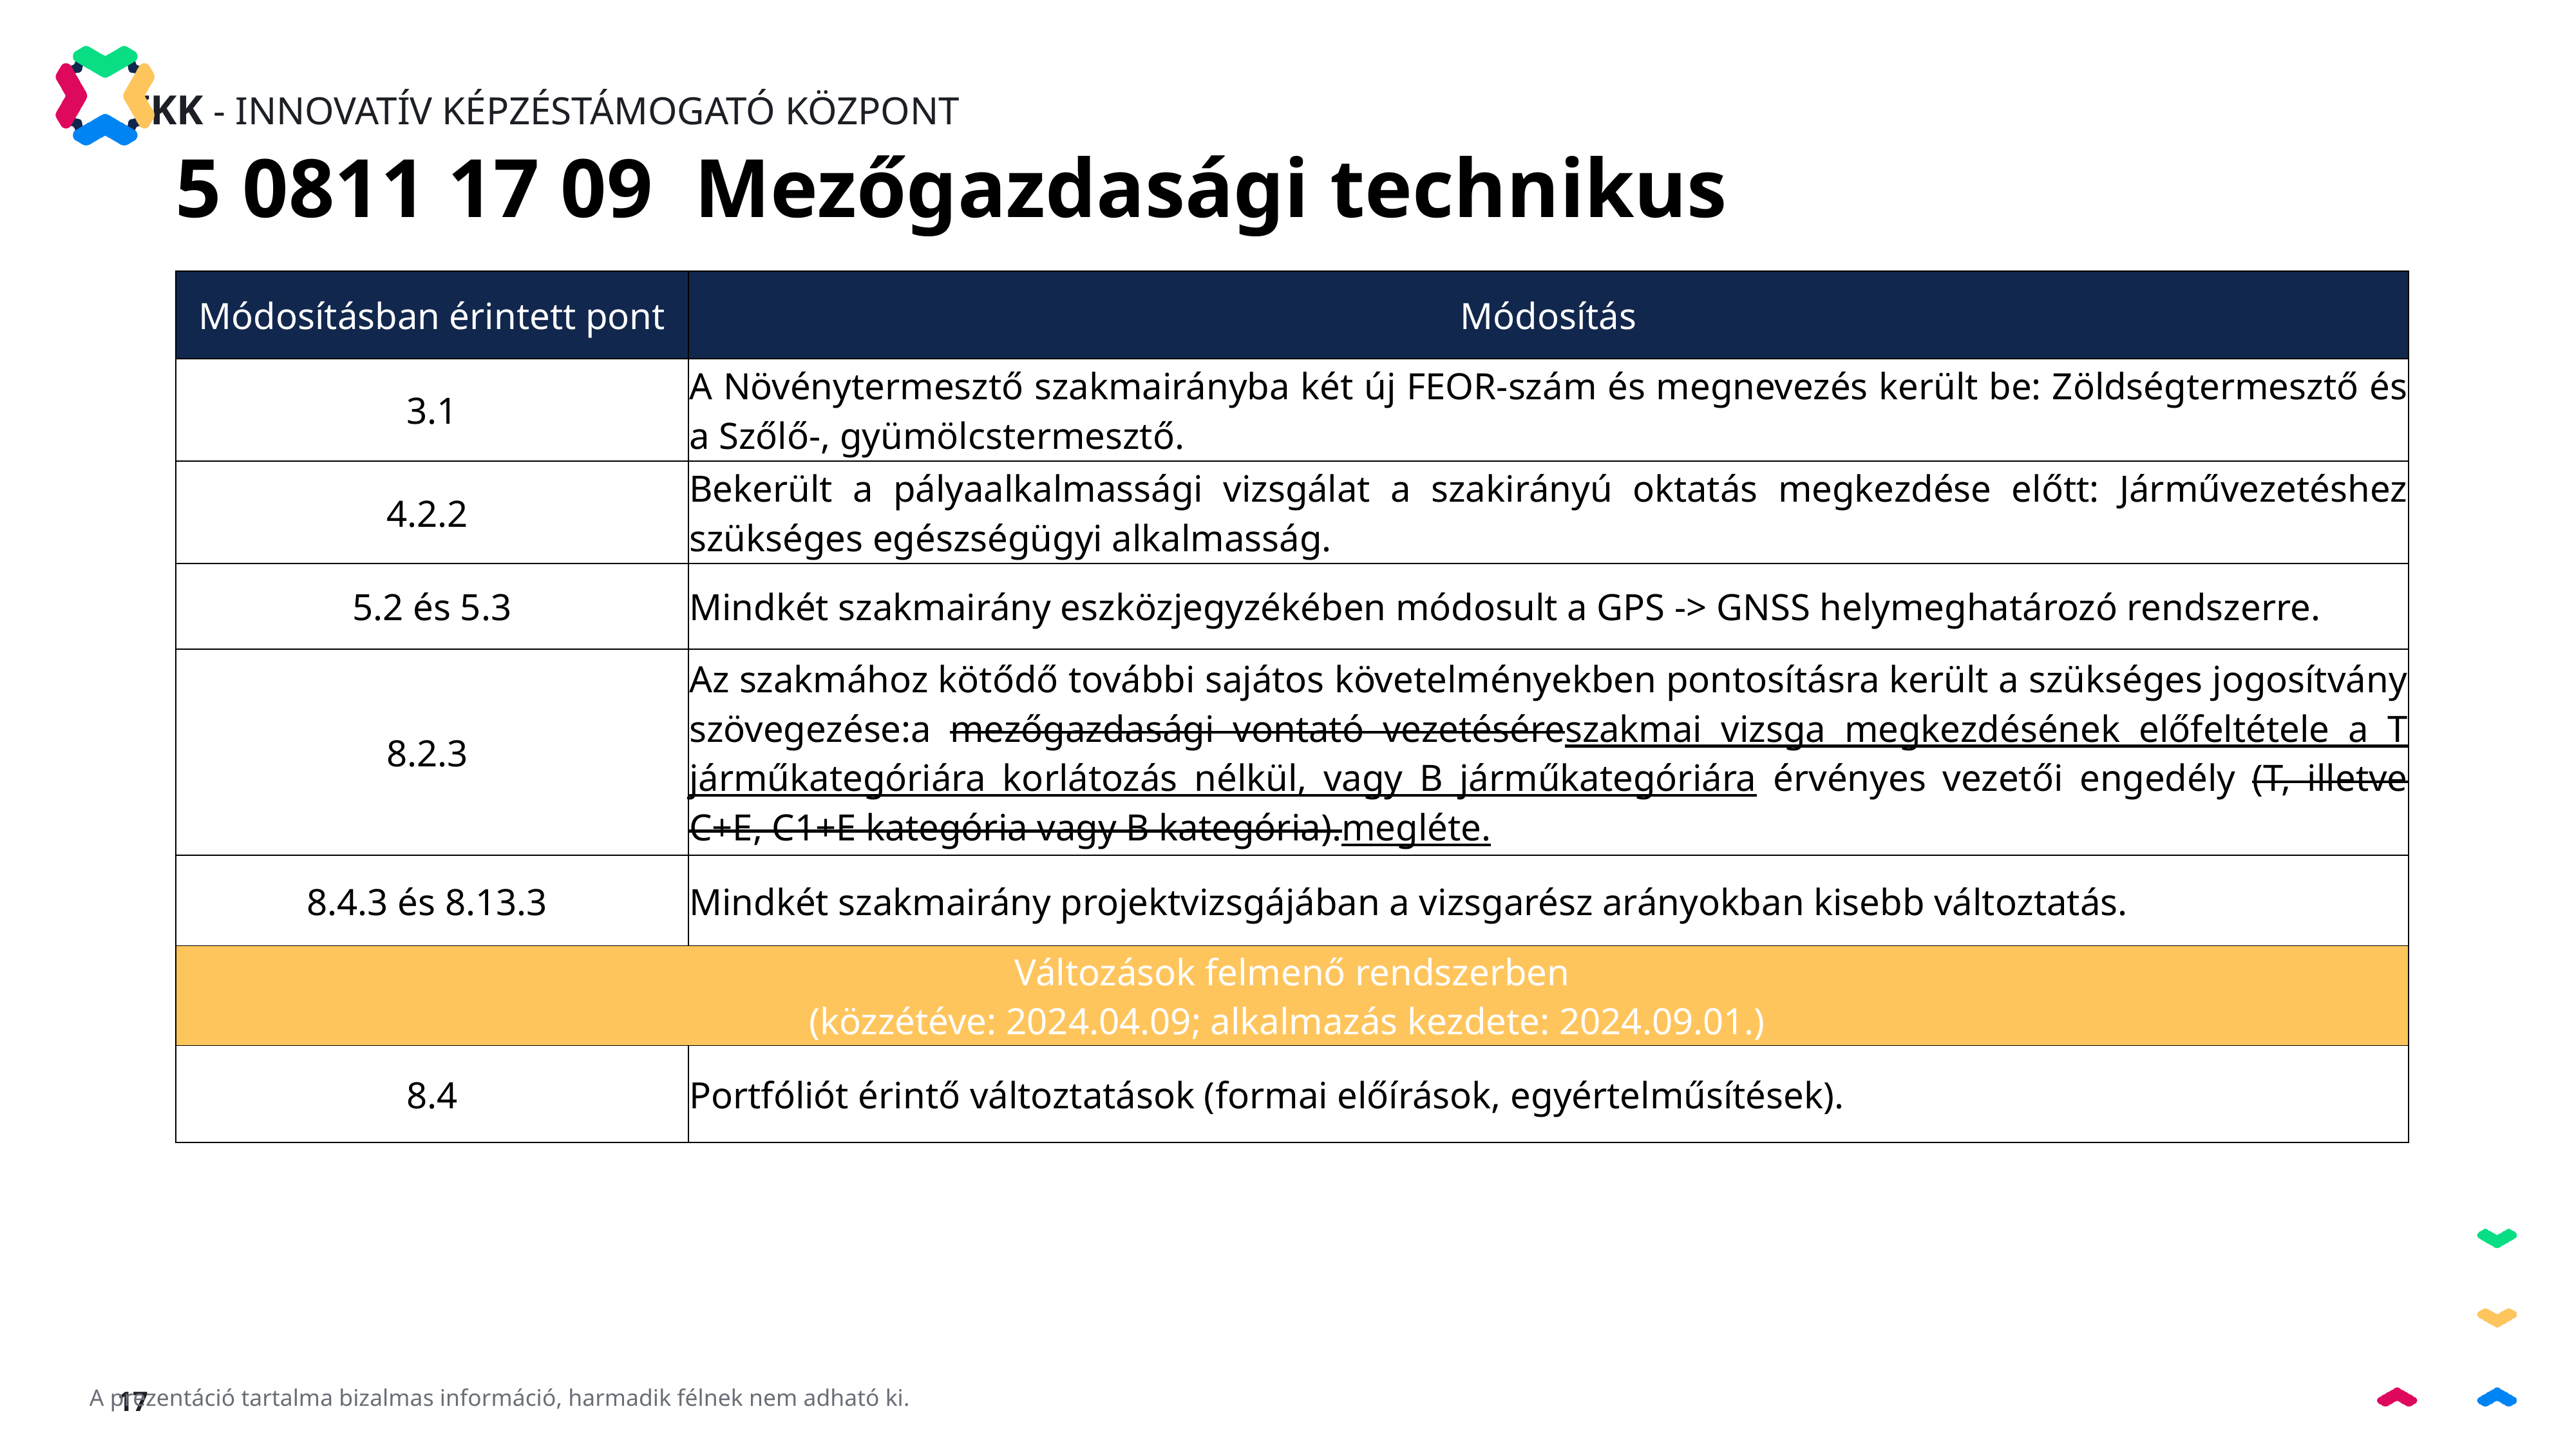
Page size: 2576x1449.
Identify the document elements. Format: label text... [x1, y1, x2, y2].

table_cell 8.2.3 [176, 650, 688, 855]
table_cell 8.4 [176, 1046, 688, 1142]
table_cell 5.2 és 5.3 [176, 564, 688, 649]
table_header Módosításban érintett pont [176, 272, 688, 358]
list 5 0811 17 09 Mezőgazdasági technikus [175, 137, 2336, 225]
table_header Módosítás [689, 272, 2408, 358]
table_cell Mindkét szakmairány eszközjegyzékében módosult a GPS -> GNSS helymeghatározó rendszerre. [689, 564, 2408, 649]
picture [2377, 1229, 2517, 1406]
table_cell Mindkét szakmairány projektvizsgájában a vizsgarész arányokban kisebb változtatás. [689, 856, 2408, 945]
table_cell A Növénytermesztő szakmairányba két új FEOR-szám és megnevezés került be: Zöldségtermesztő és a Szőlő-, gyümölcstermesztő. [689, 359, 2408, 460]
table_cell 8.4.3 és 8.13.3 [176, 856, 688, 945]
table_cell Az szakmához kötődő további sajátos követelményekben pontosításra került a szükséges jogosítvány szövegezése:a mezőgazdasági vontató vezetéséreszakmai vizsga megkezdésének előfeltétele a T járműkategóriára korlátozás nélkül, vagy B járműkategóriára érvényes vezetői engedély (T, illetve C+E, C1+E kategória vagy B kategória).megléte. [689, 650, 2408, 855]
table_cell 4.2.2 [176, 462, 688, 563]
table_cell 3.1 [176, 359, 688, 460]
table_cell Bekerült a pályaalkalmassági vizsgálat a szakirányú oktatás megkezdése előtt: Járművezetéshez szükséges egészségügyi alkalmasság. [689, 462, 2408, 563]
picture [55, 46, 155, 146]
table_cell Változások felmenő rendszerben (közzétéve: 2024.04.09; alkalmazás kezdete: 2024.09.01.) [176, 946, 2408, 1045]
table_cell Portfóliót érintő változtatások (formai előírások, egyértelműsítések). [689, 1046, 2408, 1142]
